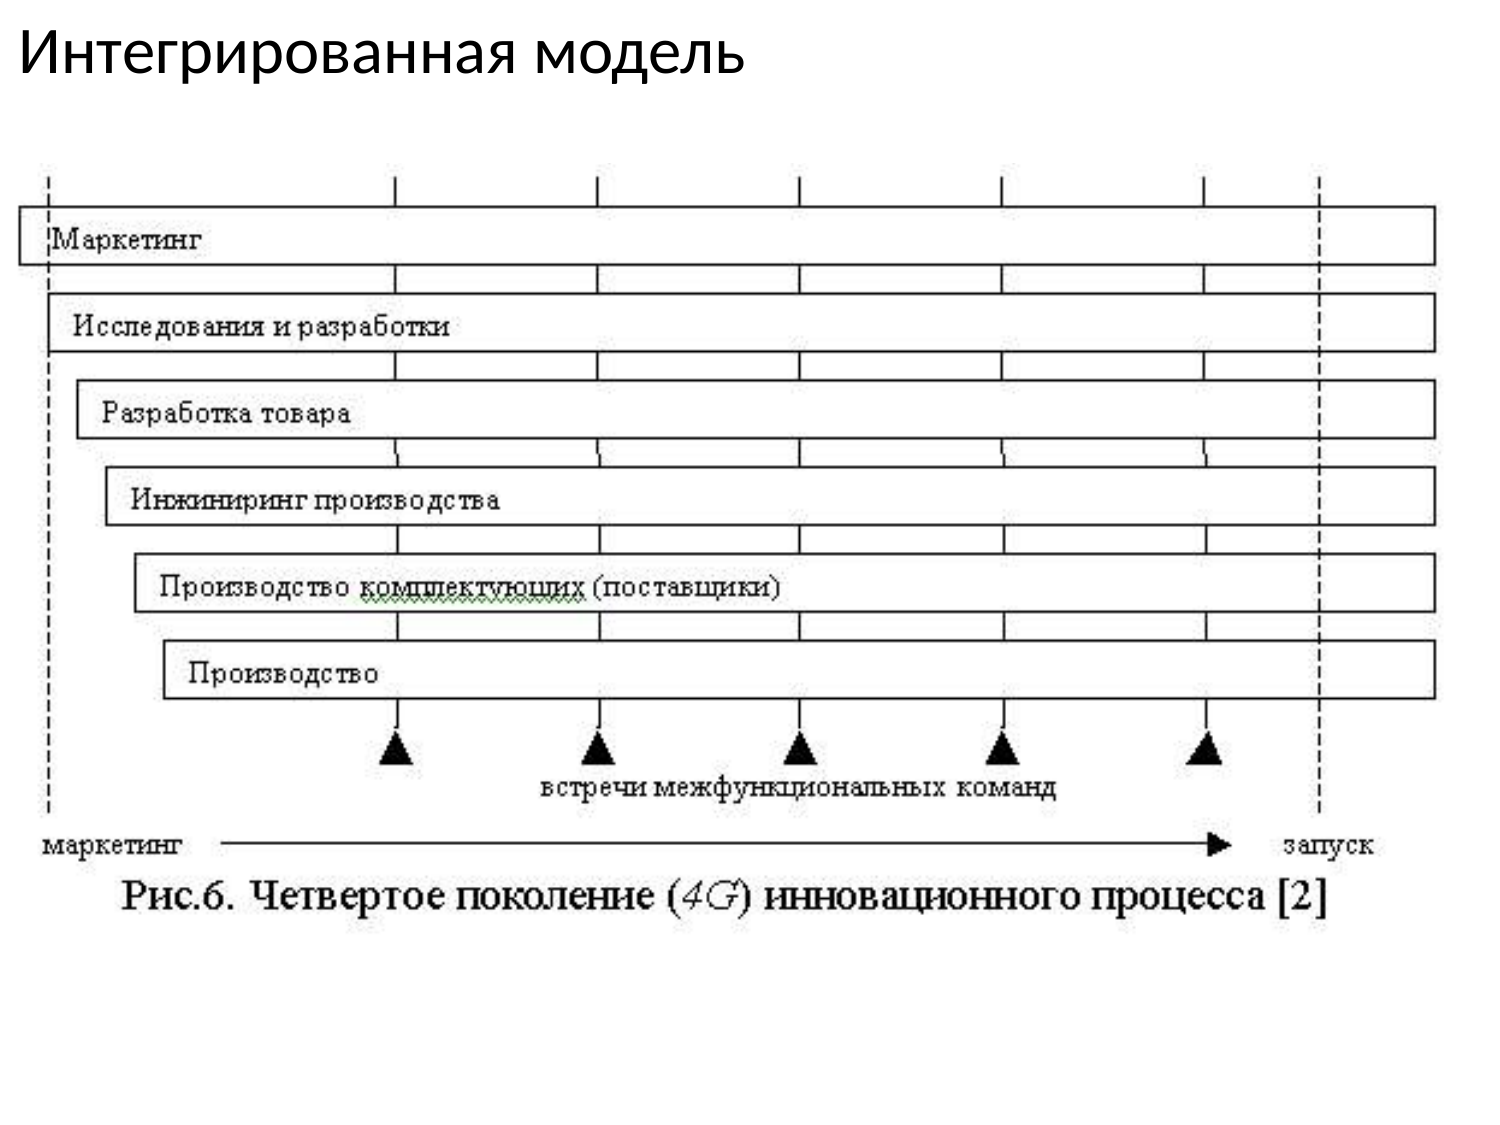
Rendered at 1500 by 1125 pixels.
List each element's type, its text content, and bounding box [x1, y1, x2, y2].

picture [0, 163, 1456, 940]
text_box Интегрированная модель [3, 0, 762, 95]
